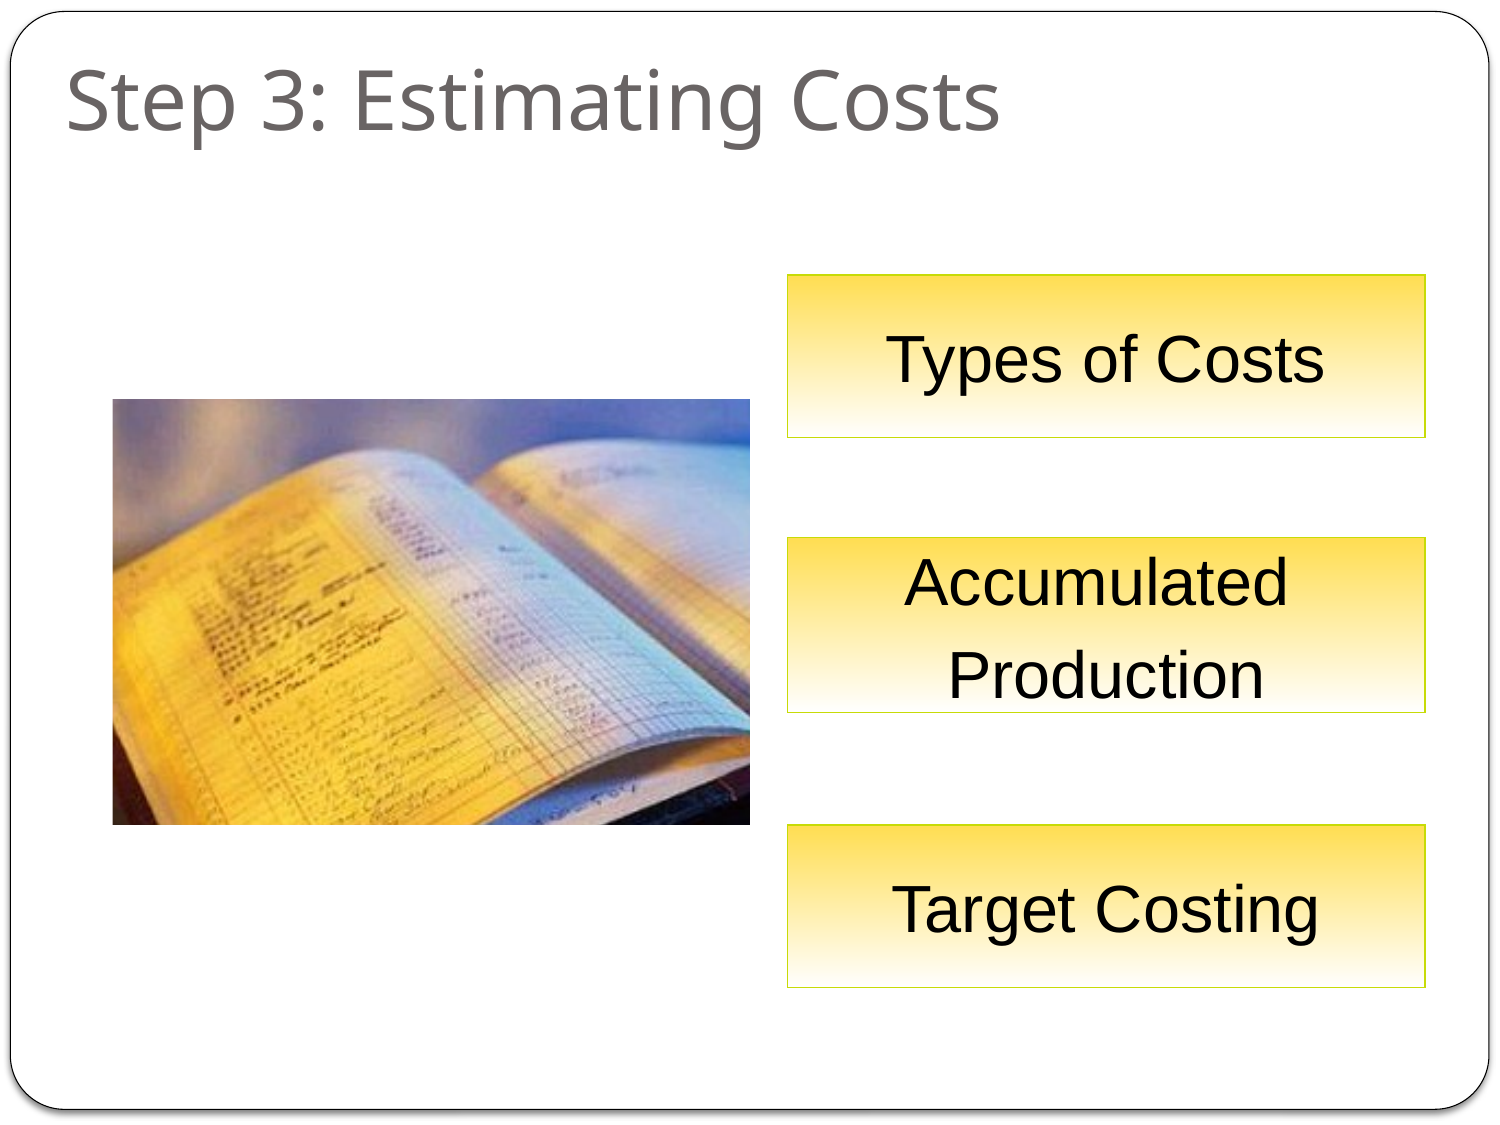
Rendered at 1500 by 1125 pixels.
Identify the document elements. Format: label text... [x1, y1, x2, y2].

text_box Accumulated Production [787, 537, 1425, 713]
title Step 3: Estimating Costs [49, 24, 1476, 163]
text_box Types of Costs [787, 274, 1425, 438]
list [112, 399, 751, 826]
text_box Target Costing [787, 824, 1425, 988]
